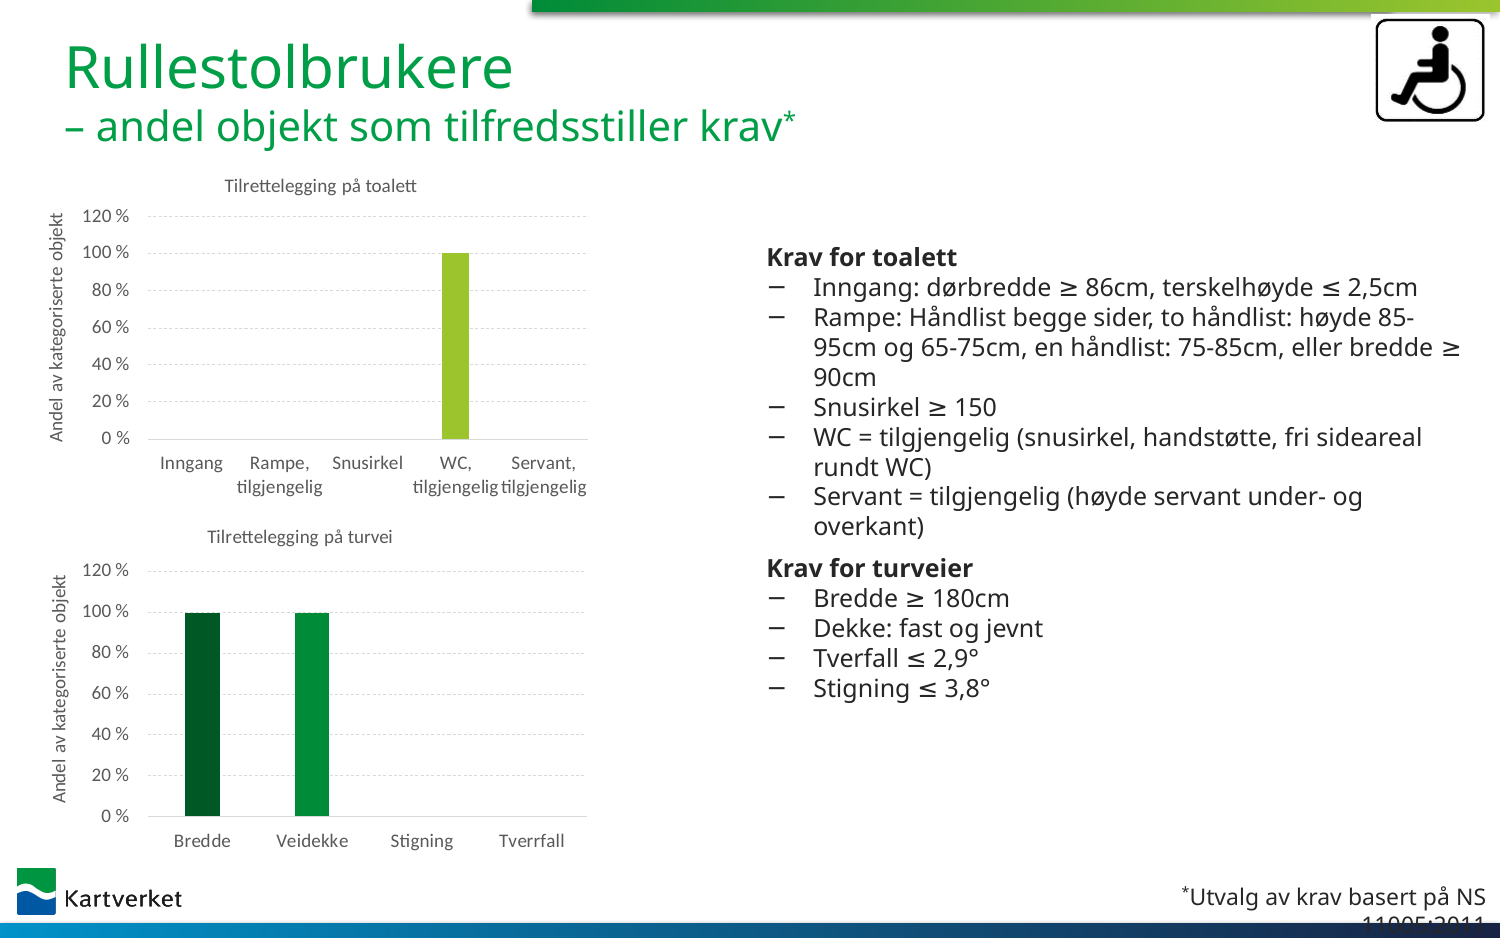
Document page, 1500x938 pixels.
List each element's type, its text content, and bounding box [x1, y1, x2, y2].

text_box *Utvalg av krav basert på NS 11005:2011 [1068, 873, 1500, 938]
picture [1371, 13, 1491, 127]
picture [41, 166, 599, 505]
picture [41, 520, 598, 859]
text_box Krav for turveier Bredde ≥ 180cm Dekke: fast og jevnt Tverfall ≤ 2,9° Stigning ≤ 3,8° [751, 545, 1483, 710]
text_box Krav for toalett Inngang: dørbredde ≥ 86cm, terskelhøyde ≤ 2,5cm Rampe: Håndlist begge sider, to håndlist: høyde 85-95cm og 65-75cm, en håndlist: 75-85cm, eller bredde ≥ 90cm Snusirkel ≥ 150 WC = tilgjengelig (snusirkel, handstøtte, fri sideareal rundt WC) Servant = tilgjengelig (høyde servant under- og overkant) [751, 234, 1483, 545]
text_box Rullestolbrukere – andel objekt som tilfredsstiller krav* [49, 14, 1431, 158]
